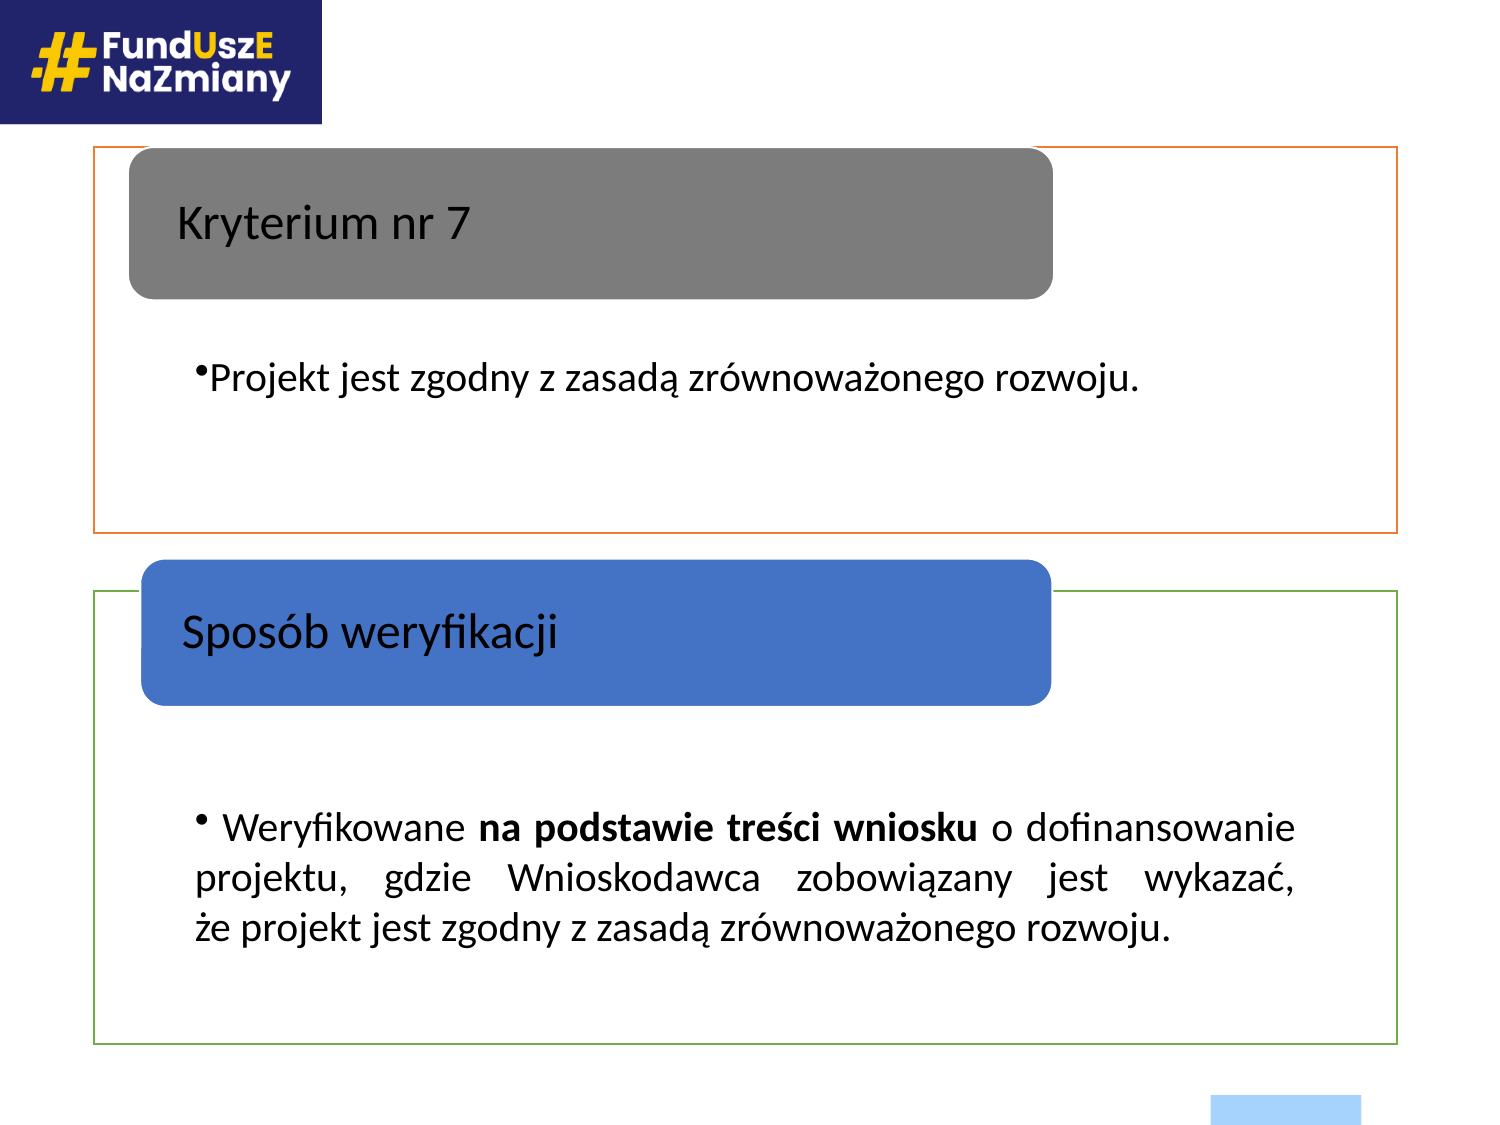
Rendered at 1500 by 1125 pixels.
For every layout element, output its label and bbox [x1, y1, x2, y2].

picture [0, 0, 1500, 1125]
list [93, 147, 1397, 1048]
